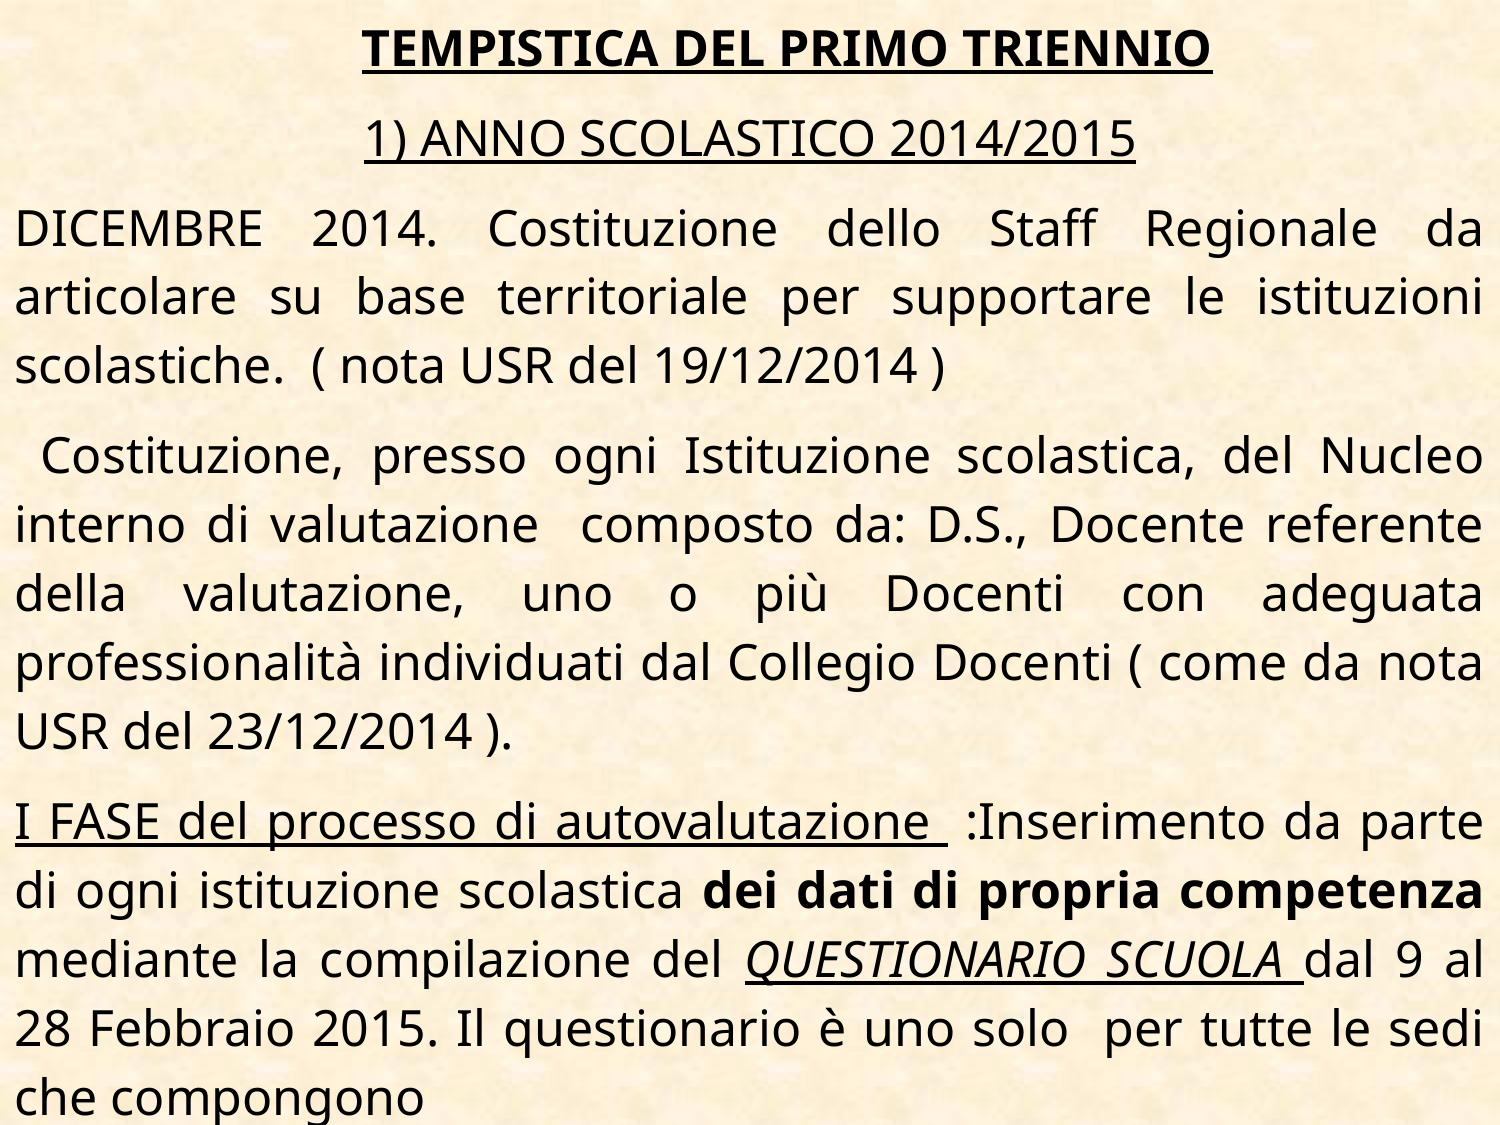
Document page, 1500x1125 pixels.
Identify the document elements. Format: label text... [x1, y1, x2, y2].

text_box TEMPISTICA DEL PRIMO TRIENNIO 1) ANNO SCOLASTICO 2014/2015 DICEMBRE 2014. Costituzione dello Staff Regionale da articolare su base territoriale per supportare le istituzioni scolastiche. ( nota USR del 19/12/2014 ) Costituzione, presso ogni Istituzione scolastica, del Nucleo interno di valutazione composto da: D.S., Docente referente della valutazione, uno o più Docenti con adeguata professionalità individuati dal Collegio Docenti ( come da nota USR del 23/12/2014 ). I FASE del processo di autovalutazione :Inserimento da parte di ogni istituzione scolastica dei dati di propria competenza mediante la compilazione del QUESTIONARIO SCUOLA dal 9 al 28 Febbraio 2015. Il questionario è uno solo per tutte le sedi che compongono [0, 0, 1500, 1125]
